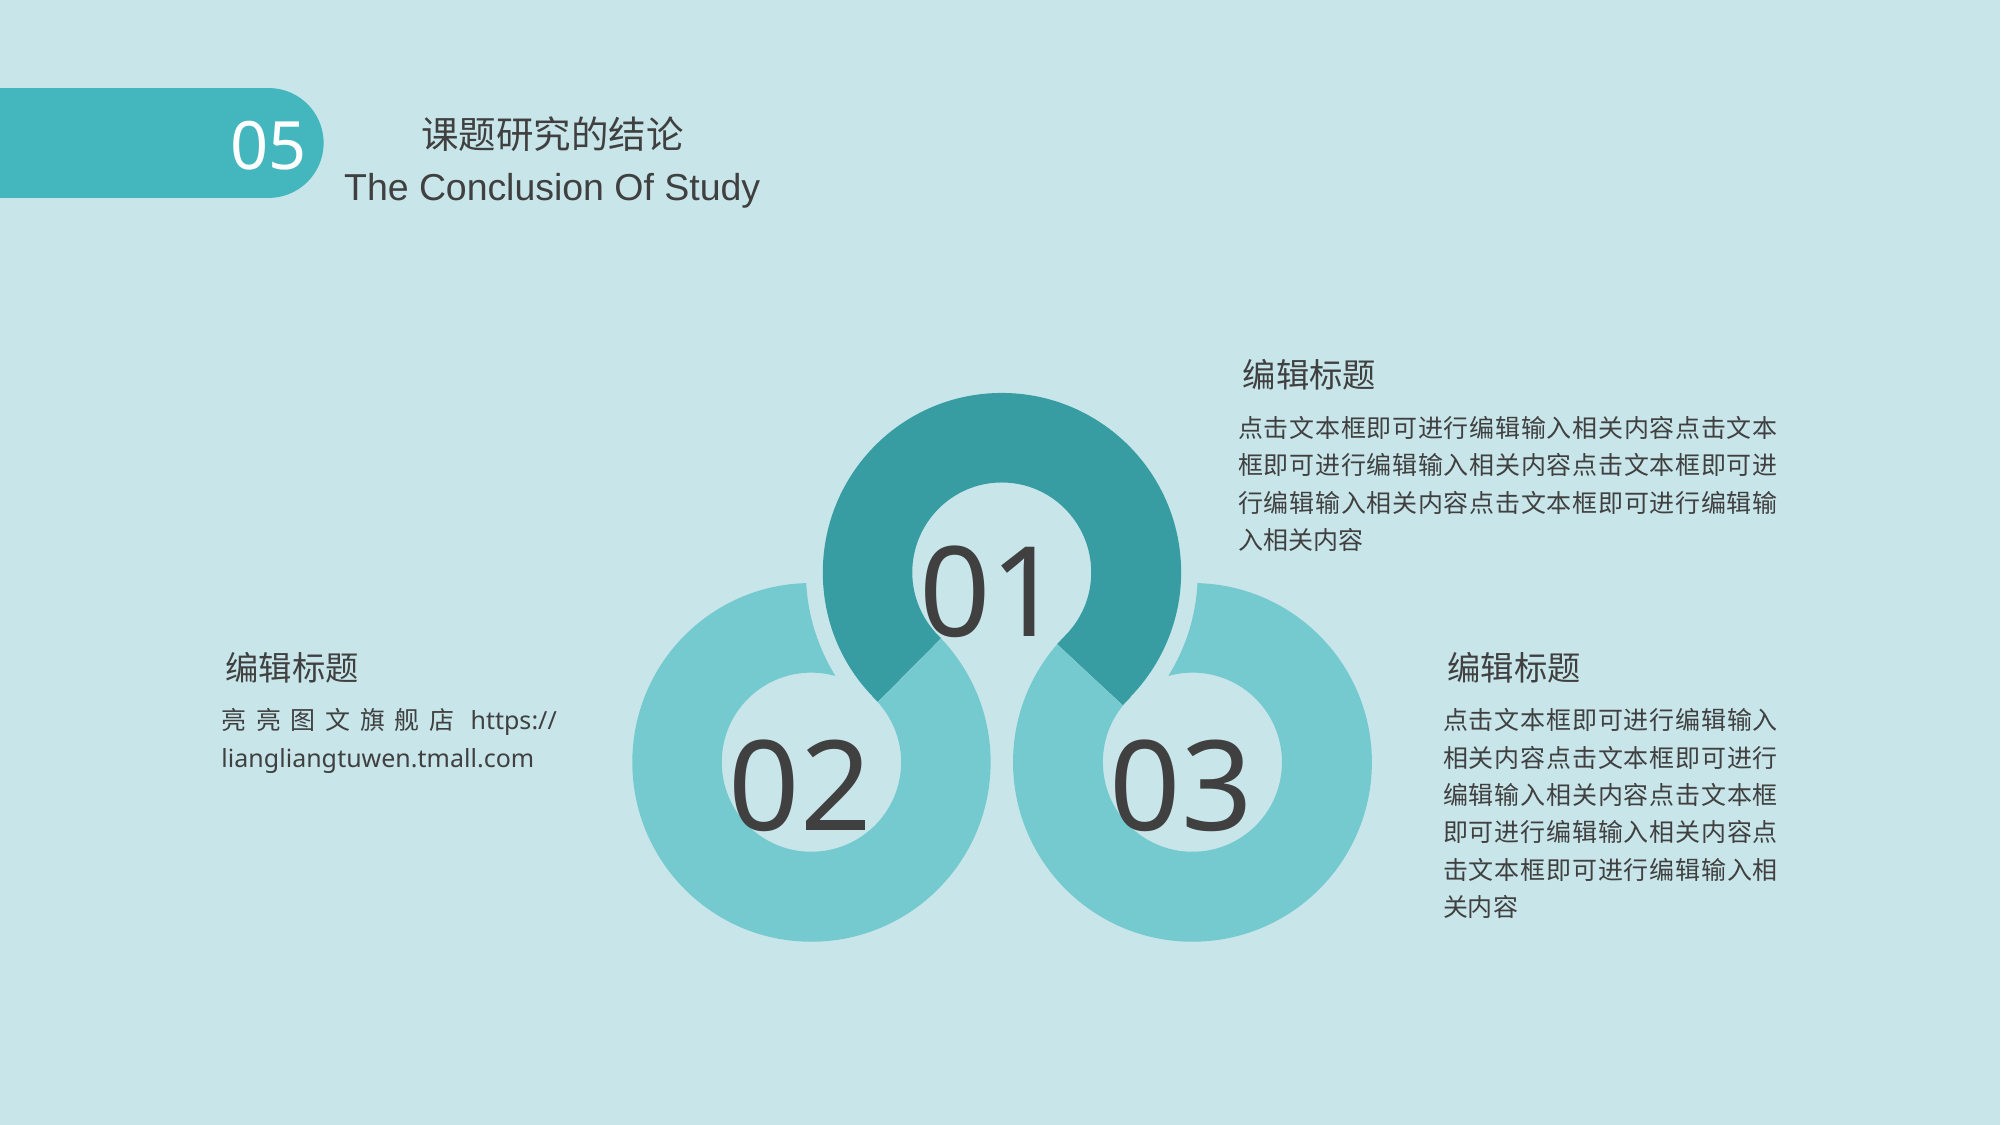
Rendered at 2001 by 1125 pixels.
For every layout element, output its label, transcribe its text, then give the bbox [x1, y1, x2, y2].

text_box 编辑标题 [1432, 639, 1656, 695]
text_box 点击文本框即可进行编辑输入相关内容点击文本框即可进行编辑输入相关内容点击文本框即可进行编辑输入相关内容点击文本框即可进行编辑输入相关内容 [1372, 397, 1794, 562]
text_box 点击文本框即可进行编辑输入相关内容点击文本框即可进行编辑输入相关内容点击文本框即可进行编辑输入相关内容点击文本框即可进行编辑输入相关内容 [1428, 690, 1794, 929]
text_box [239, 87, 298, 95]
text_box 课题研究的结论 [406, 58, 699, 155]
text_box The Conclusion Of Study [140, 155, 965, 216]
text_box [0, 87, 258, 199]
text_box 编辑标题 [1227, 346, 1451, 402]
text_box 亮亮图文旗舰店https://liangliangtuwen.tmall.com [206, 690, 572, 780]
text_box 编辑标题 [211, 639, 435, 695]
text_box 05 [196, 95, 341, 155]
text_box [632, 392, 1372, 942]
